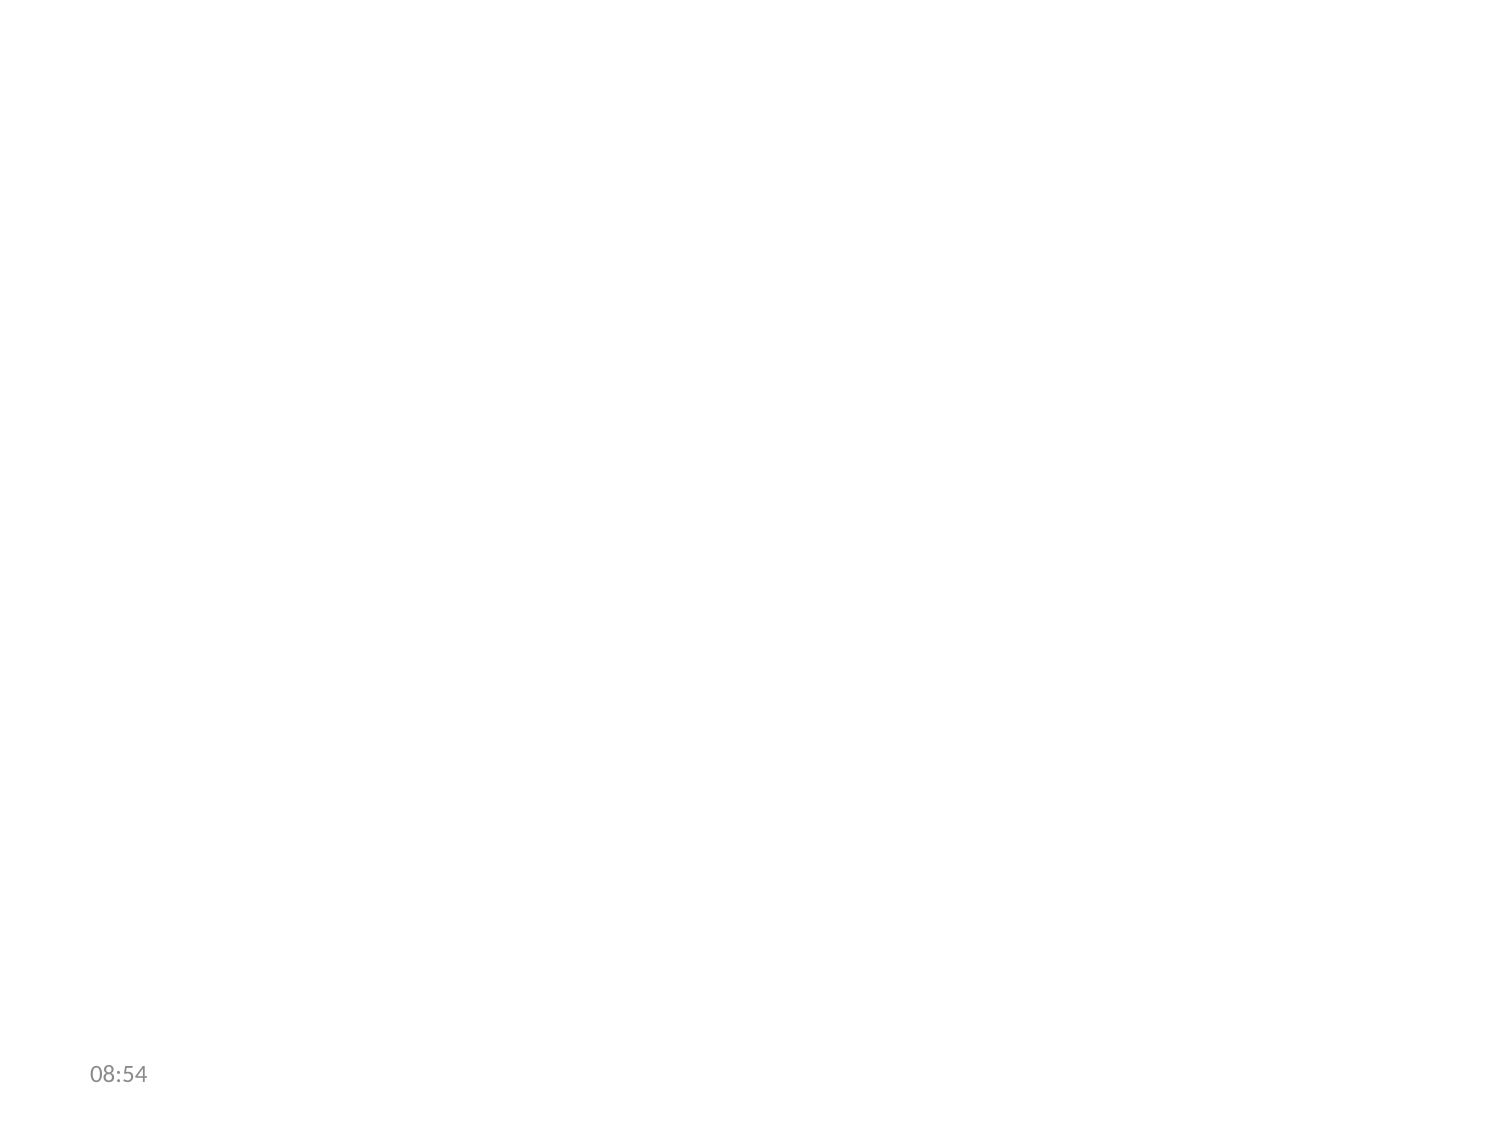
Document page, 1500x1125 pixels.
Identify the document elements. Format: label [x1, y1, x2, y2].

slide_number [75, 1042, 425, 1103]
